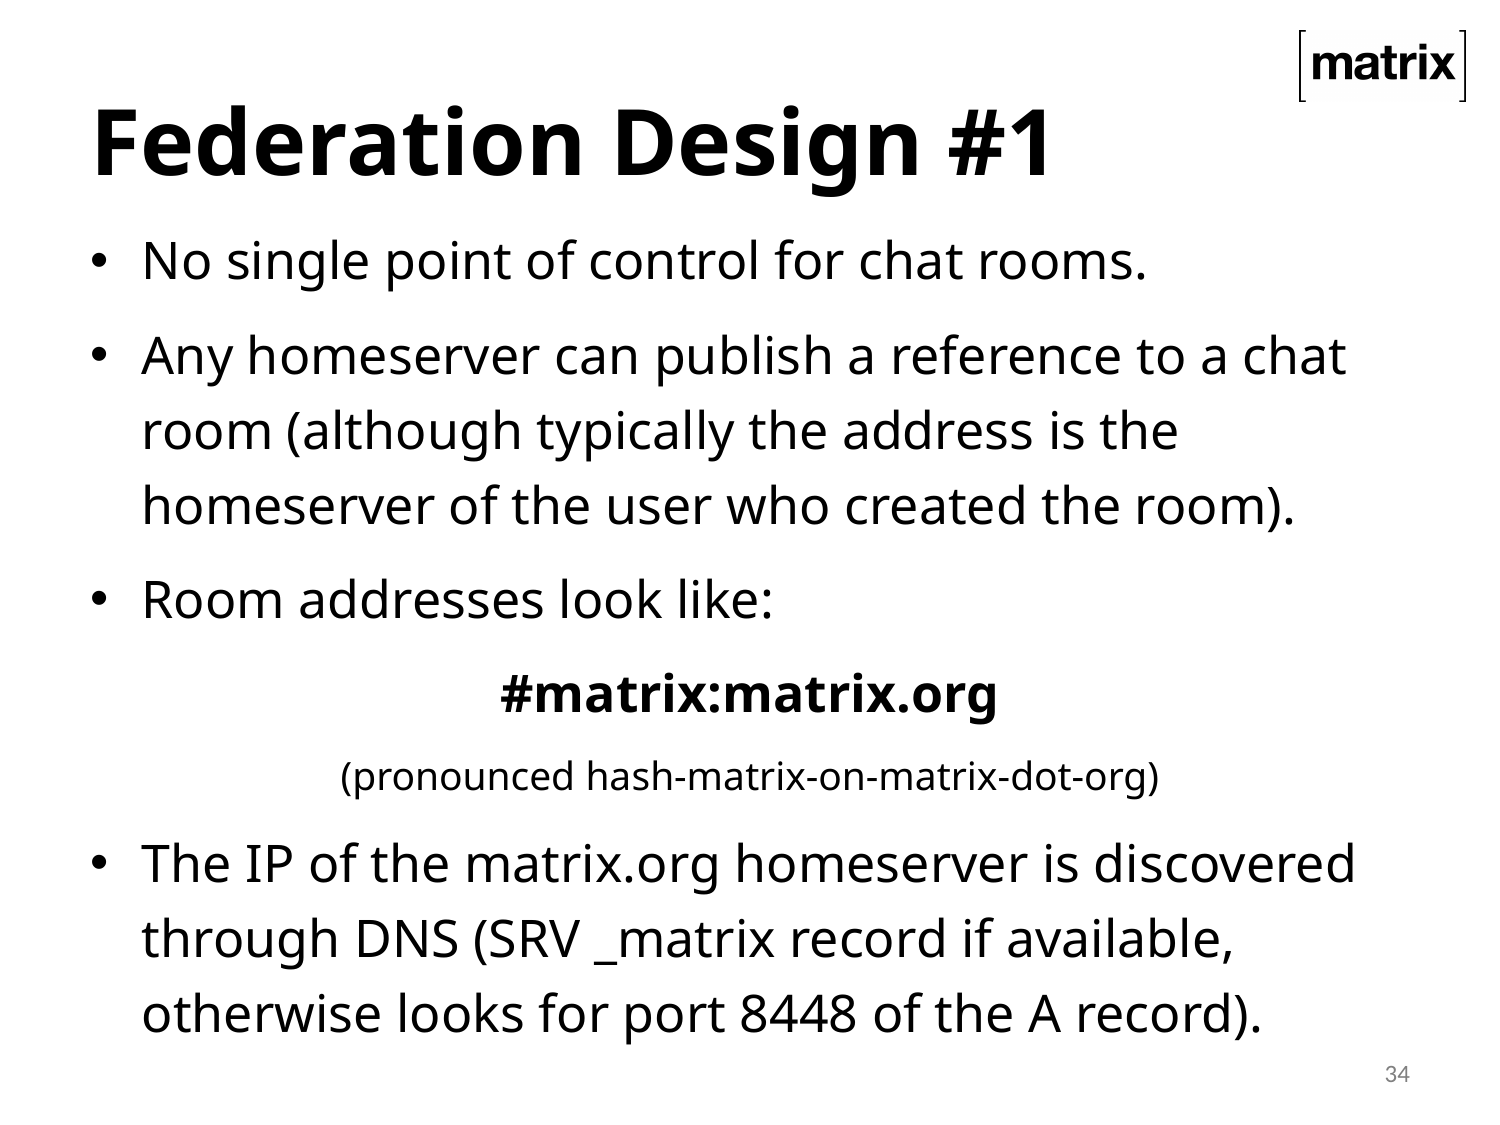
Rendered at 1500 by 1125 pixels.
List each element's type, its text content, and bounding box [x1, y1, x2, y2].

title Federation Design #1 [75, 45, 1425, 208]
picture [1299, 30, 1466, 102]
slide_number 34 [1074, 1042, 1425, 1103]
list No single point of control for chat rooms. Any homeserver can publish a reference to a chat room (although typically the address is the homeserver of the user who created the room). Room addresses look like: #matrix:matrix.org (pronounced hash-matrix-on-matrix-dot-org) The IP of the matrix.org homeserver is discovered through DNS (SRV _matrix record if available, otherwise looks for port 8448 of the A record). [75, 208, 1425, 1059]
